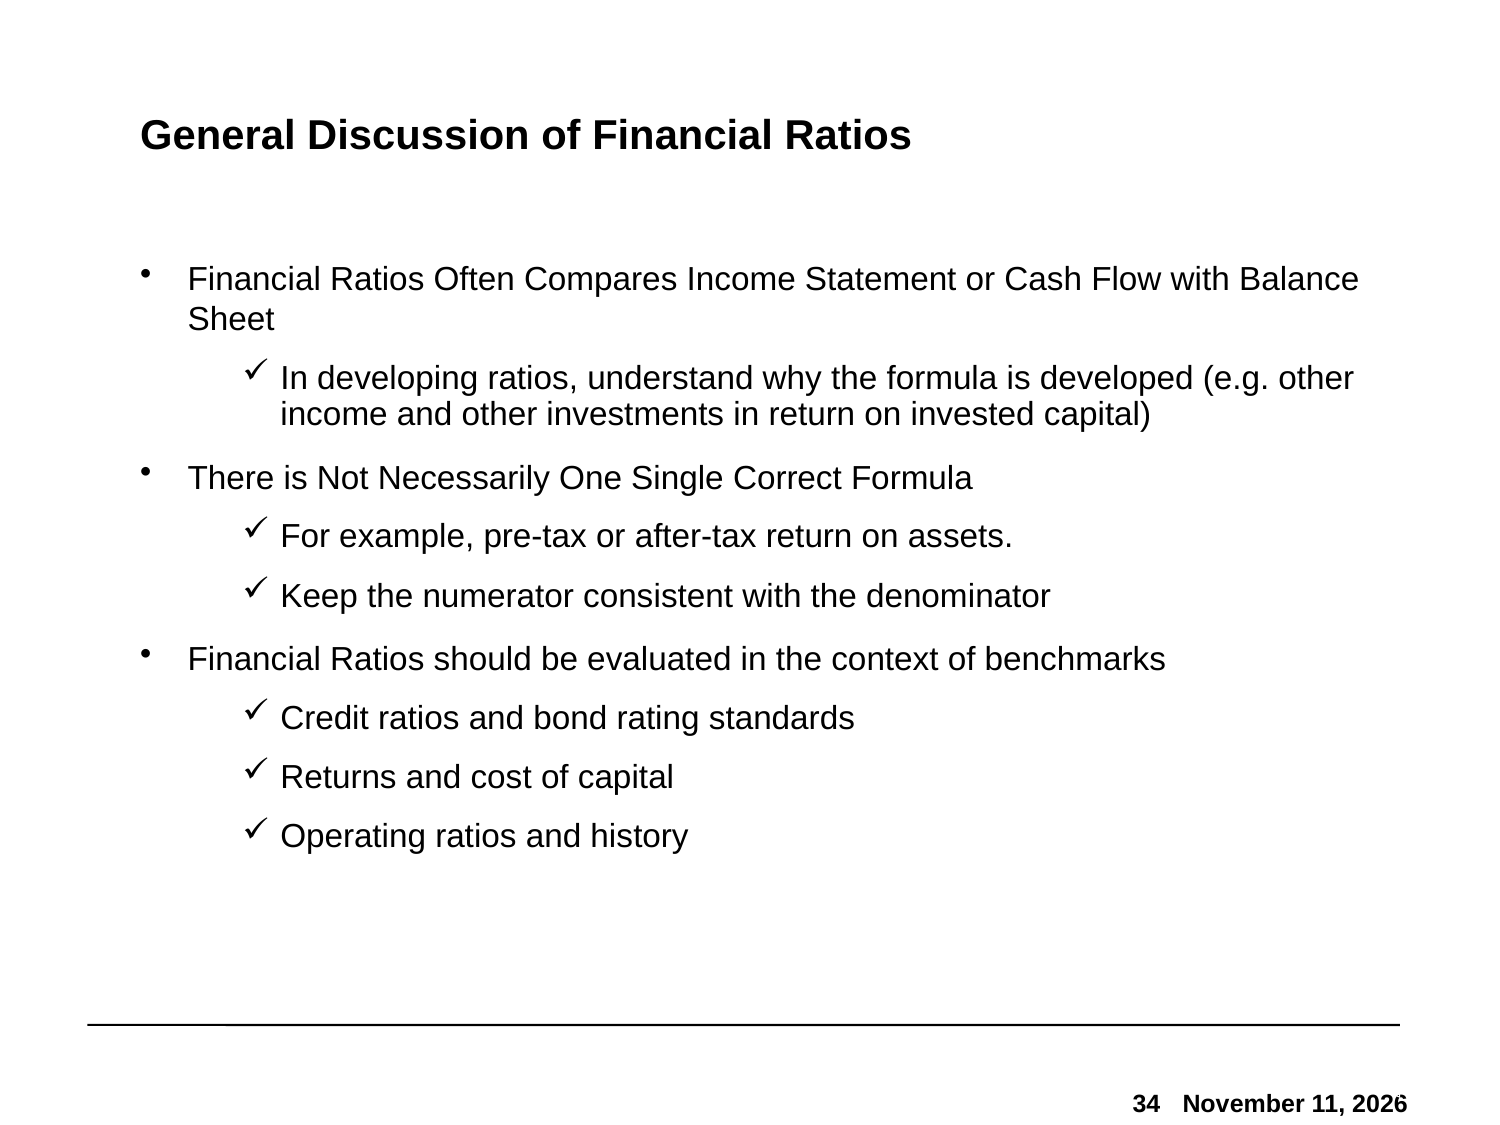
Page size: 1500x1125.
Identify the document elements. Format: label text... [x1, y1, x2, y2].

list Financial Ratios Often Compares Income Statement or Cash Flow with Balance Sheet In developing ratios, understand why the formula is developed (e.g. other income and other investments in return on invested capital) There is Not Necessarily One Single Correct Formula For example, pre-tax or after-tax return on assets. Keep the numerator consistent with the denominator Financial Ratios should be evaluated in the context of benchmarks Credit ratios and bond rating standards Returns and cost of capital Operating ratios and history [124, 249, 1426, 1013]
title General Discussion of Financial Ratios [124, 99, 1401, 226]
